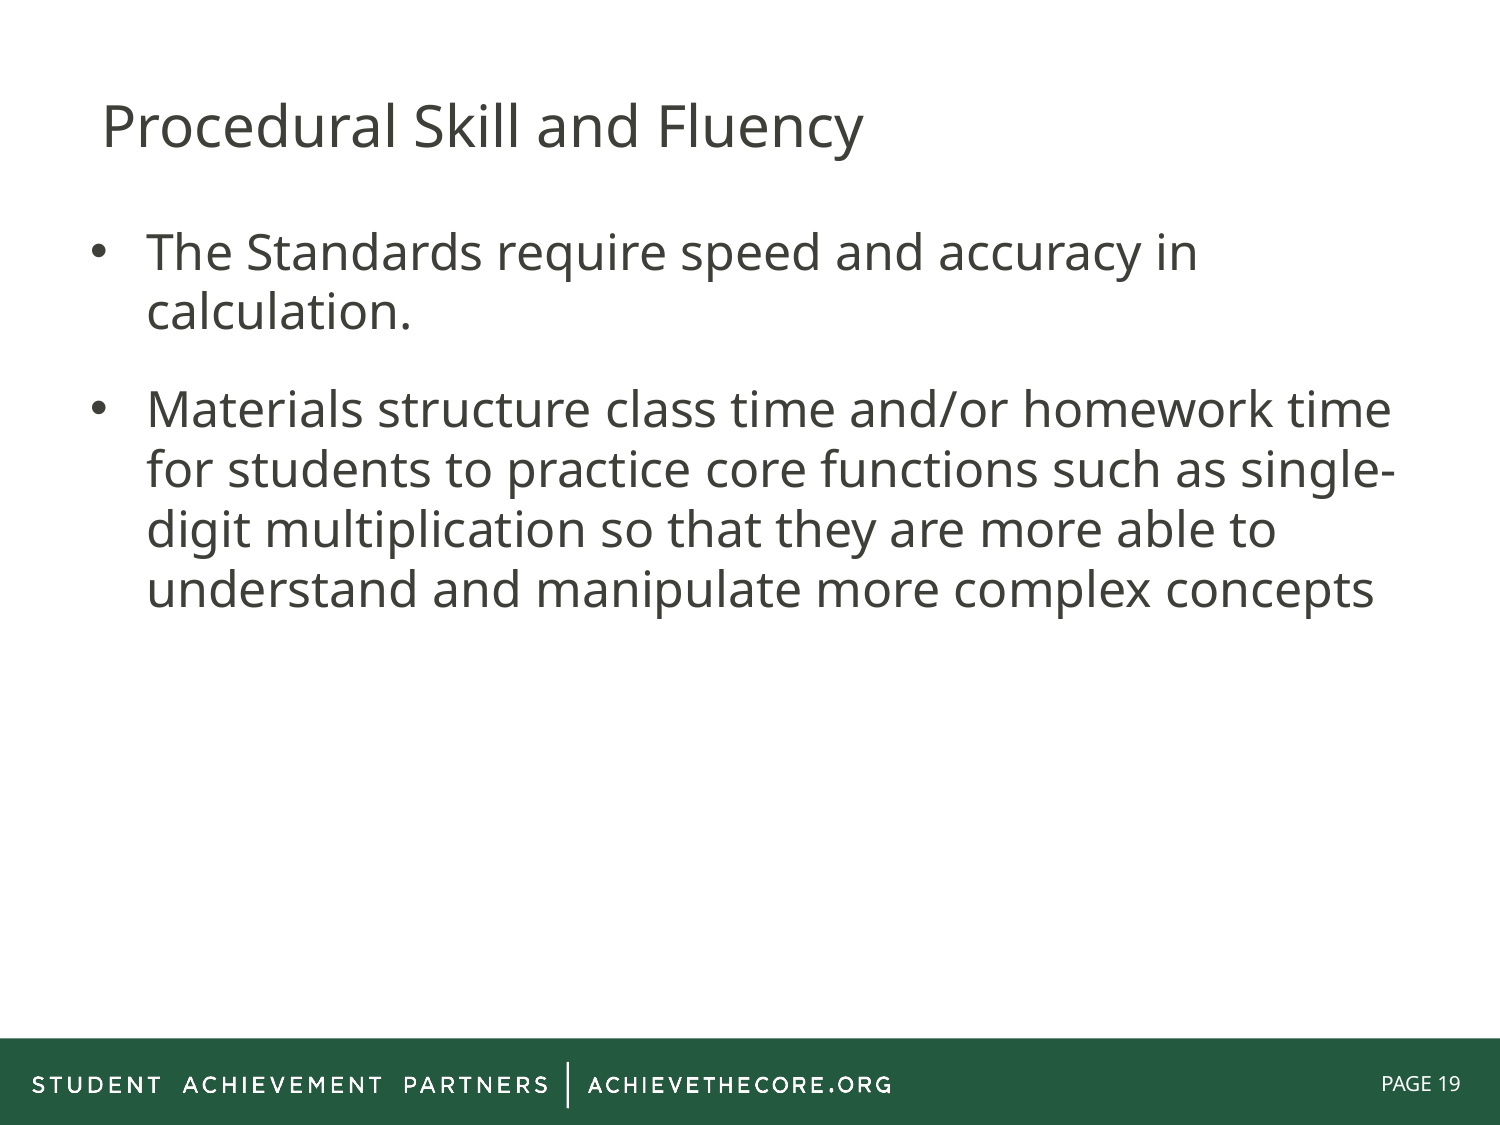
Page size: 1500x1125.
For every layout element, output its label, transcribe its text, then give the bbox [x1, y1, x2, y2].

title Procedural Skill and Fluency [86, 80, 1366, 167]
list The Standards require speed and accuracy in calculation. Materials structure class time and/or homework time for students to practice core functions such as single-digit multiplication so that they are more able to understand and manipulate more complex concepts [75, 212, 1425, 788]
picture [12, 1055, 911, 1112]
